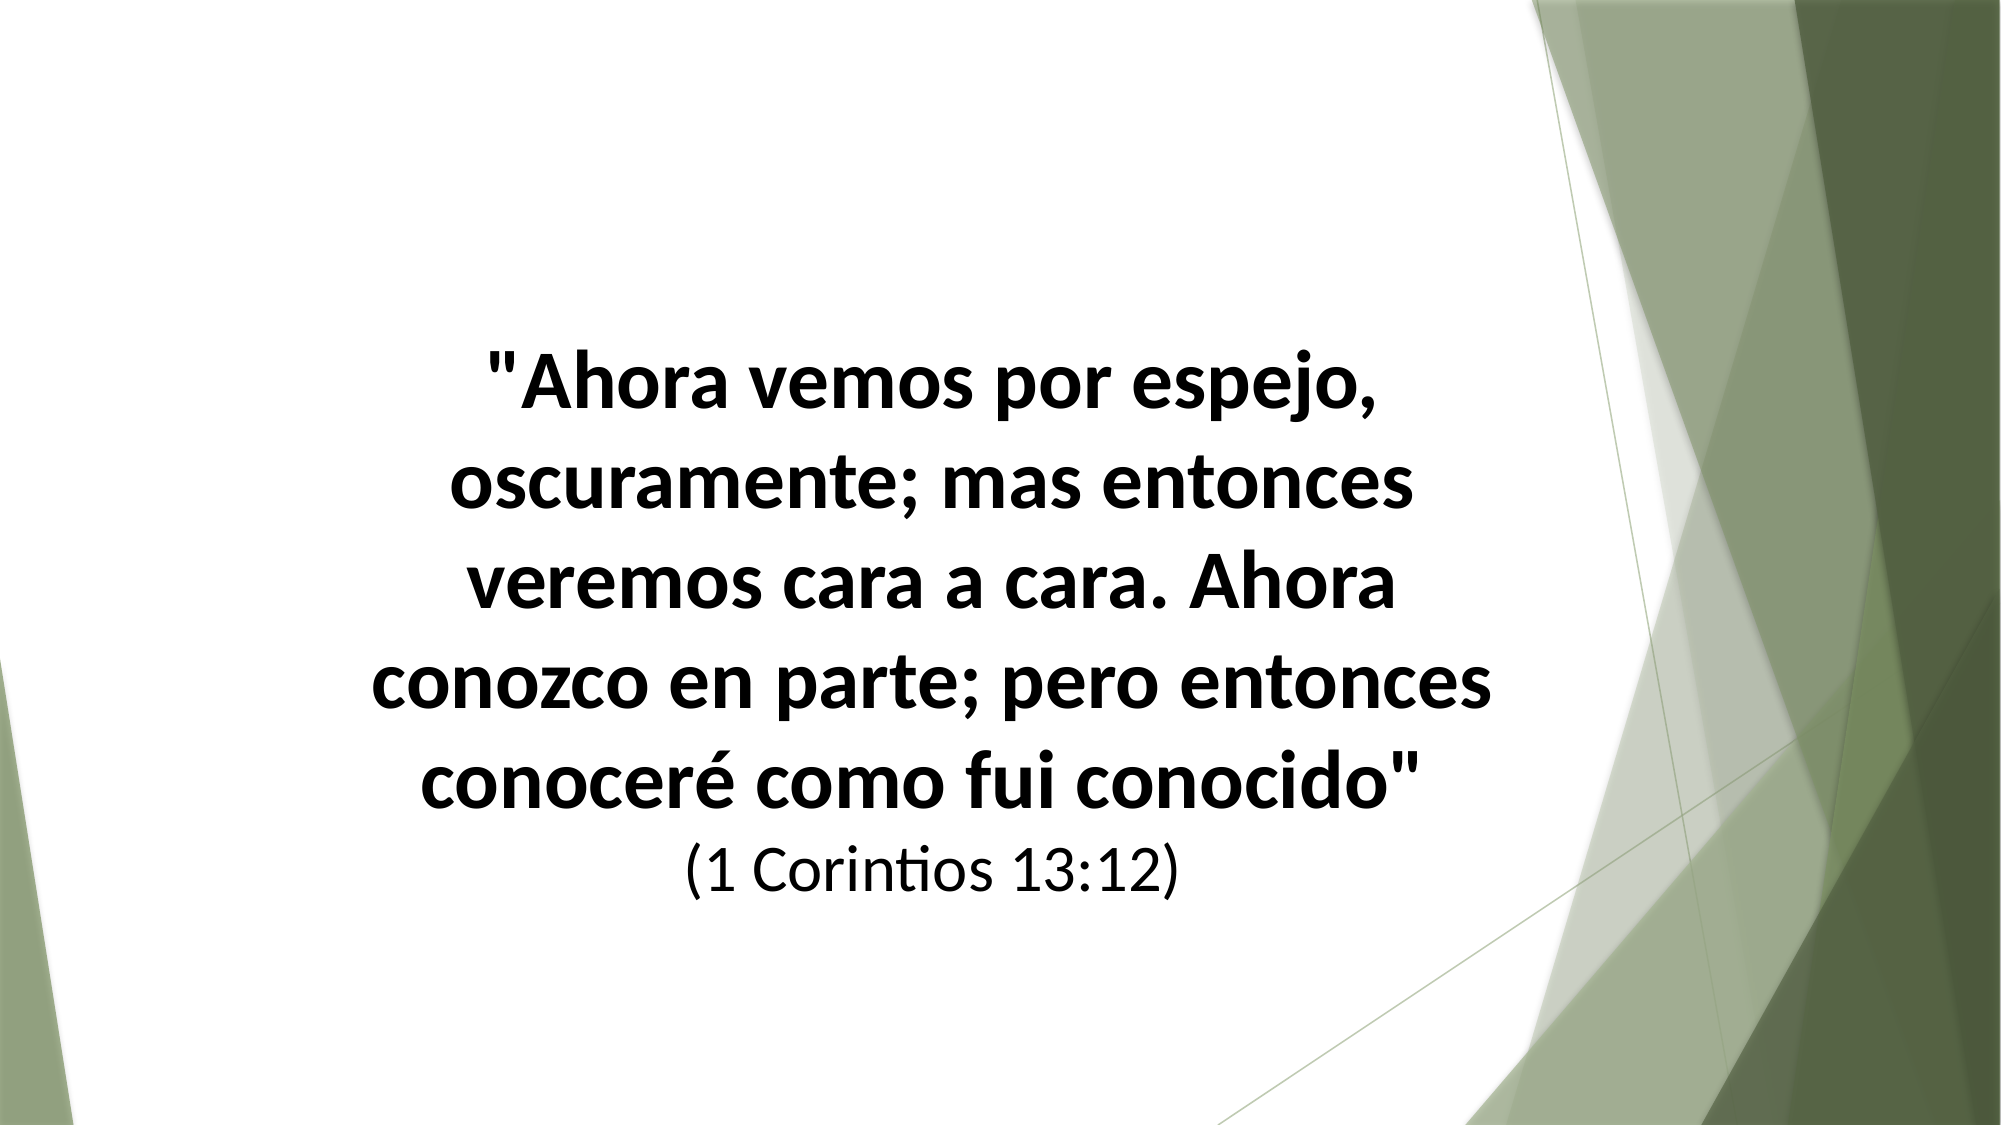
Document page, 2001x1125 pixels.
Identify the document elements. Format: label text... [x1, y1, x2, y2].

text_box "Ahora vemos por espejo, oscuramente; mas entonces veremos cara a cara. Ahora conozco en parte; pero entonces conoceré como fui conocido" (1 Corintios 13:12) [321, 317, 1545, 913]
